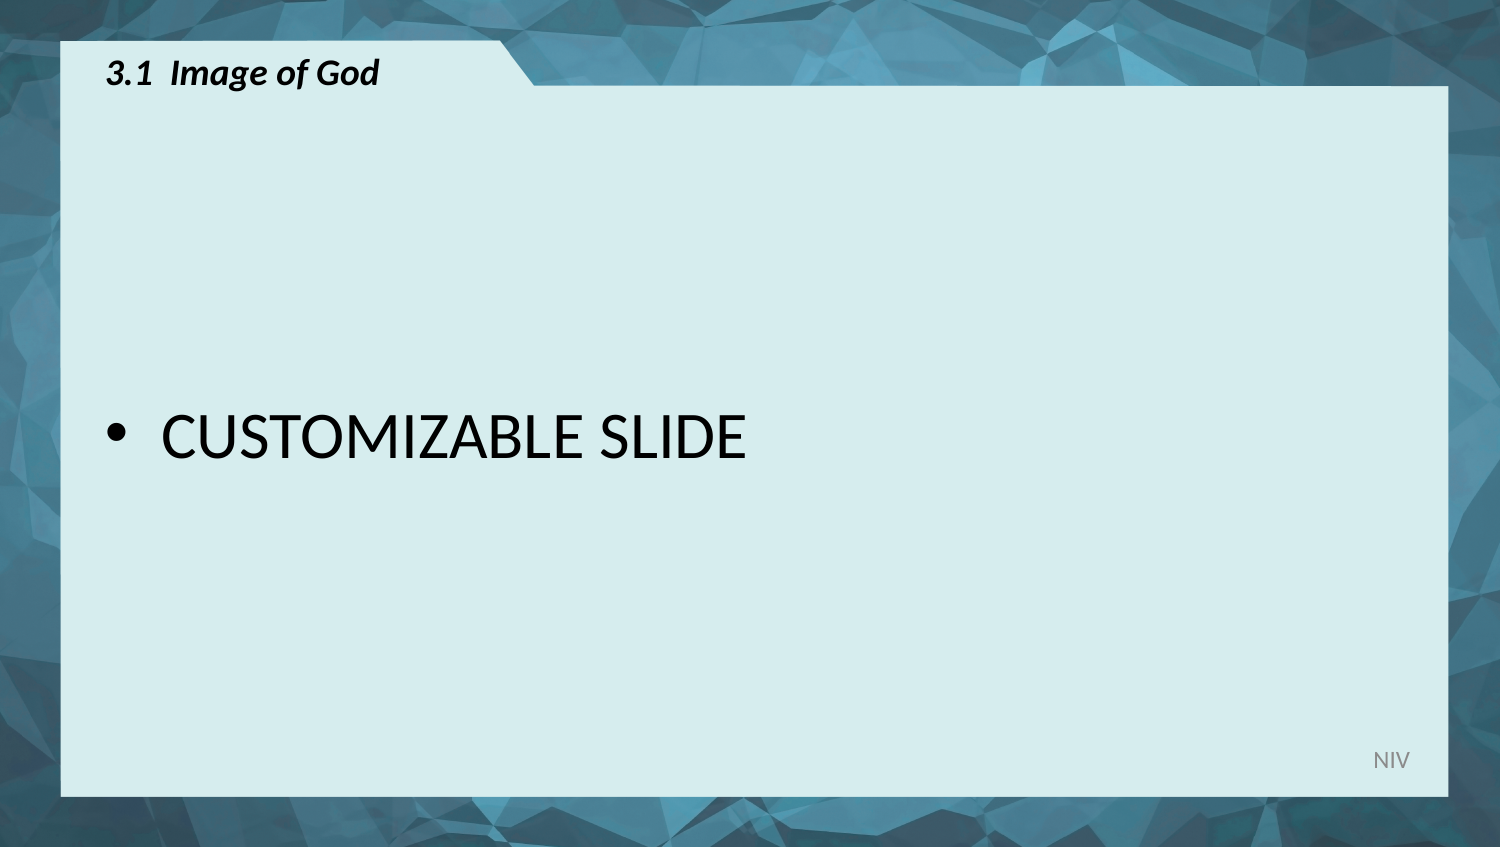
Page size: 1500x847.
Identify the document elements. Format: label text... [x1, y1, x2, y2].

footer NIV [950, 736, 1425, 782]
title 3.1 Image of God [89, 33, 1420, 108]
picture [0, 0, 1500, 847]
list CUSTOMIZABLE SLIDE [89, 141, 1403, 722]
